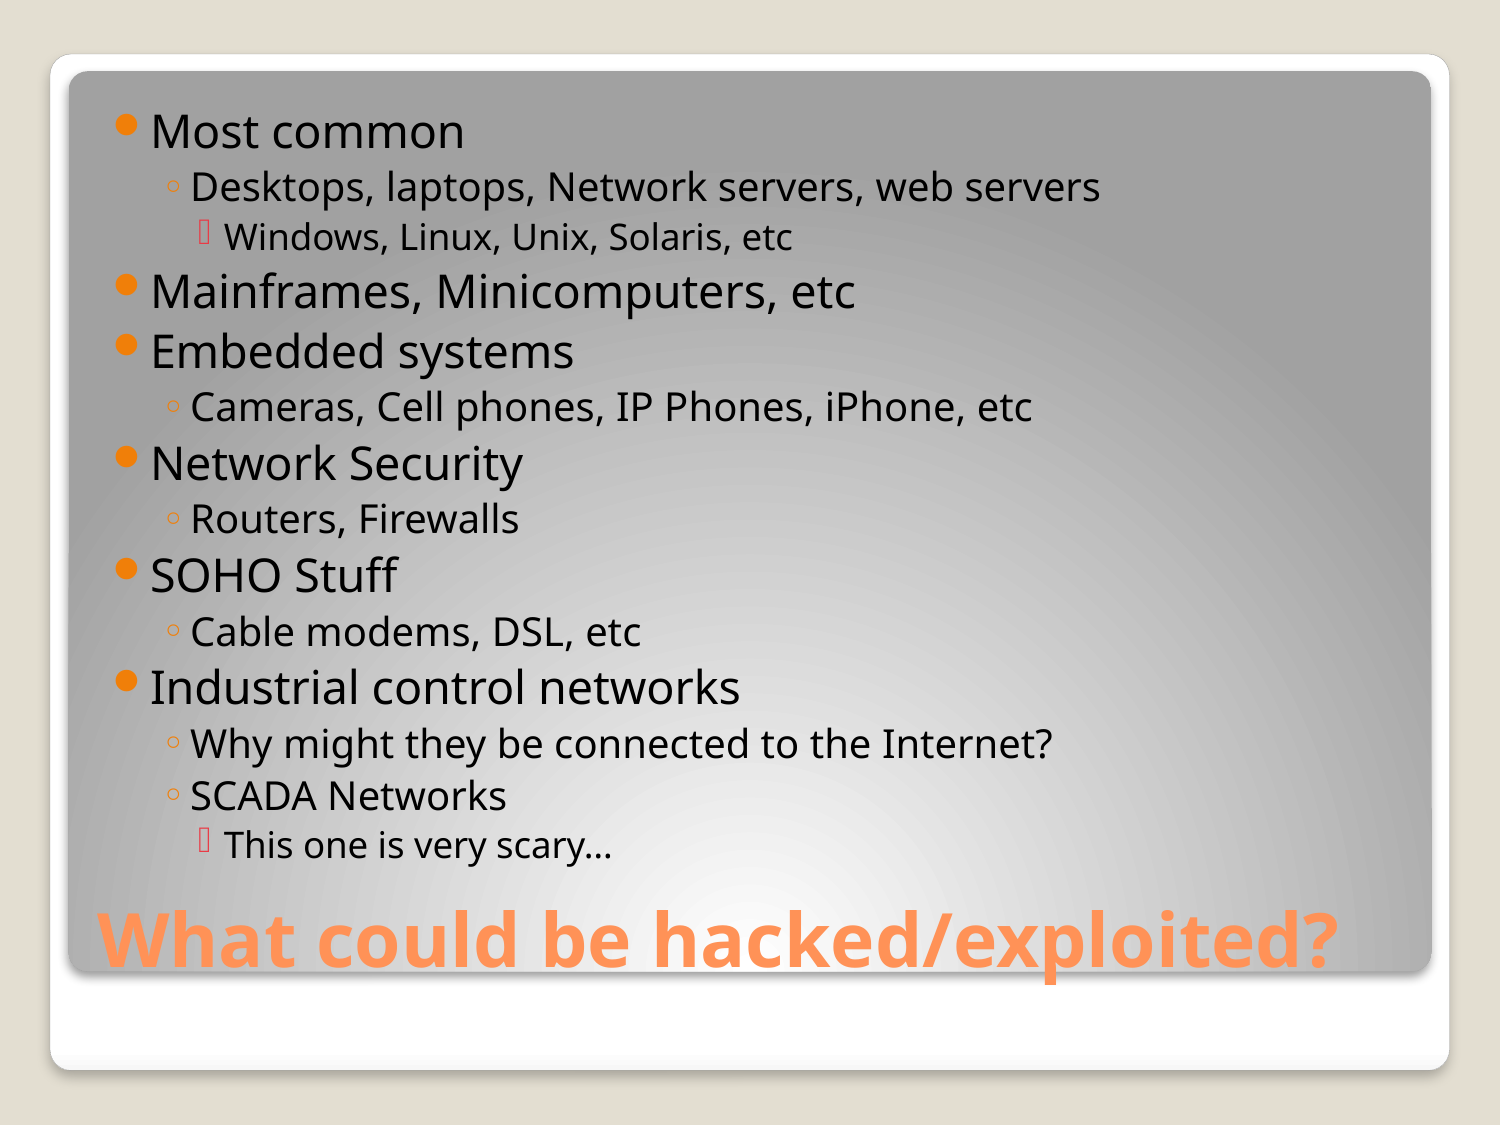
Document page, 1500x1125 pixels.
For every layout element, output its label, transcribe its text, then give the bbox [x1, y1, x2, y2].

list Most common Desktops, laptops, Network servers, web servers Windows, Linux, Unix, Solaris, etc Mainframes, Minicomputers, etc Embedded systems Cameras, Cell phones, IP Phones, iPhone, etc Network Security Routers, Firewalls SOHO Stuff Cable modems, DSL, etc Industrial control networks Why might they be connected to the Internet? SCADA Networks This one is very scary… [82, 86, 1425, 875]
title What could be hacked/exploited? [82, 875, 1425, 990]
